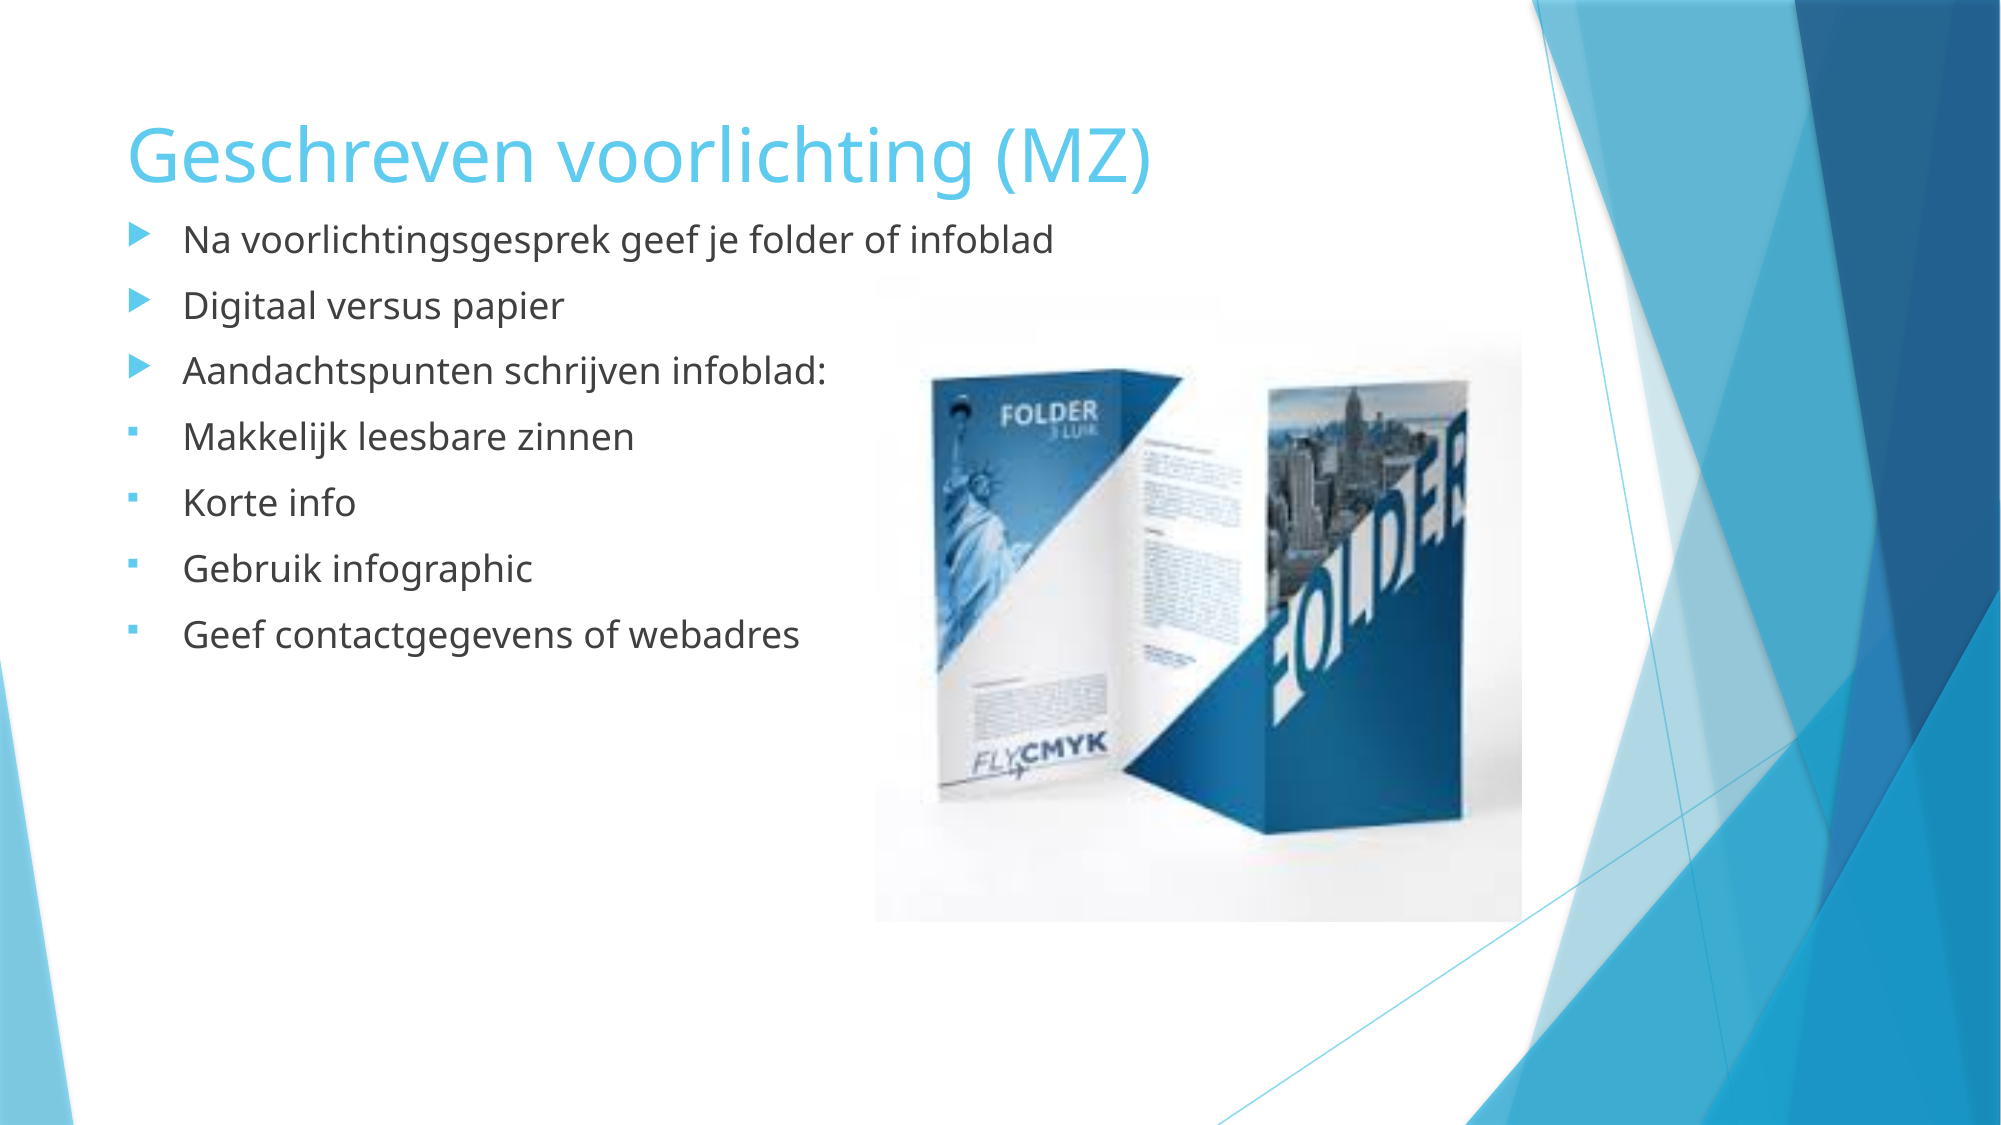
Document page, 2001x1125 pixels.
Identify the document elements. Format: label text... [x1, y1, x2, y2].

picture [875, 275, 1522, 922]
title Geschreven voorlichting (MZ) [111, 99, 1522, 208]
list Na voorlichtingsgesprek geef je folder of infoblad Digitaal versus papier Aandachtspunten schrijven infoblad: Makkelijk leesbare zinnen Korte info Gebruik infographic Geef contactgegevens of webadres [111, 208, 1522, 845]
